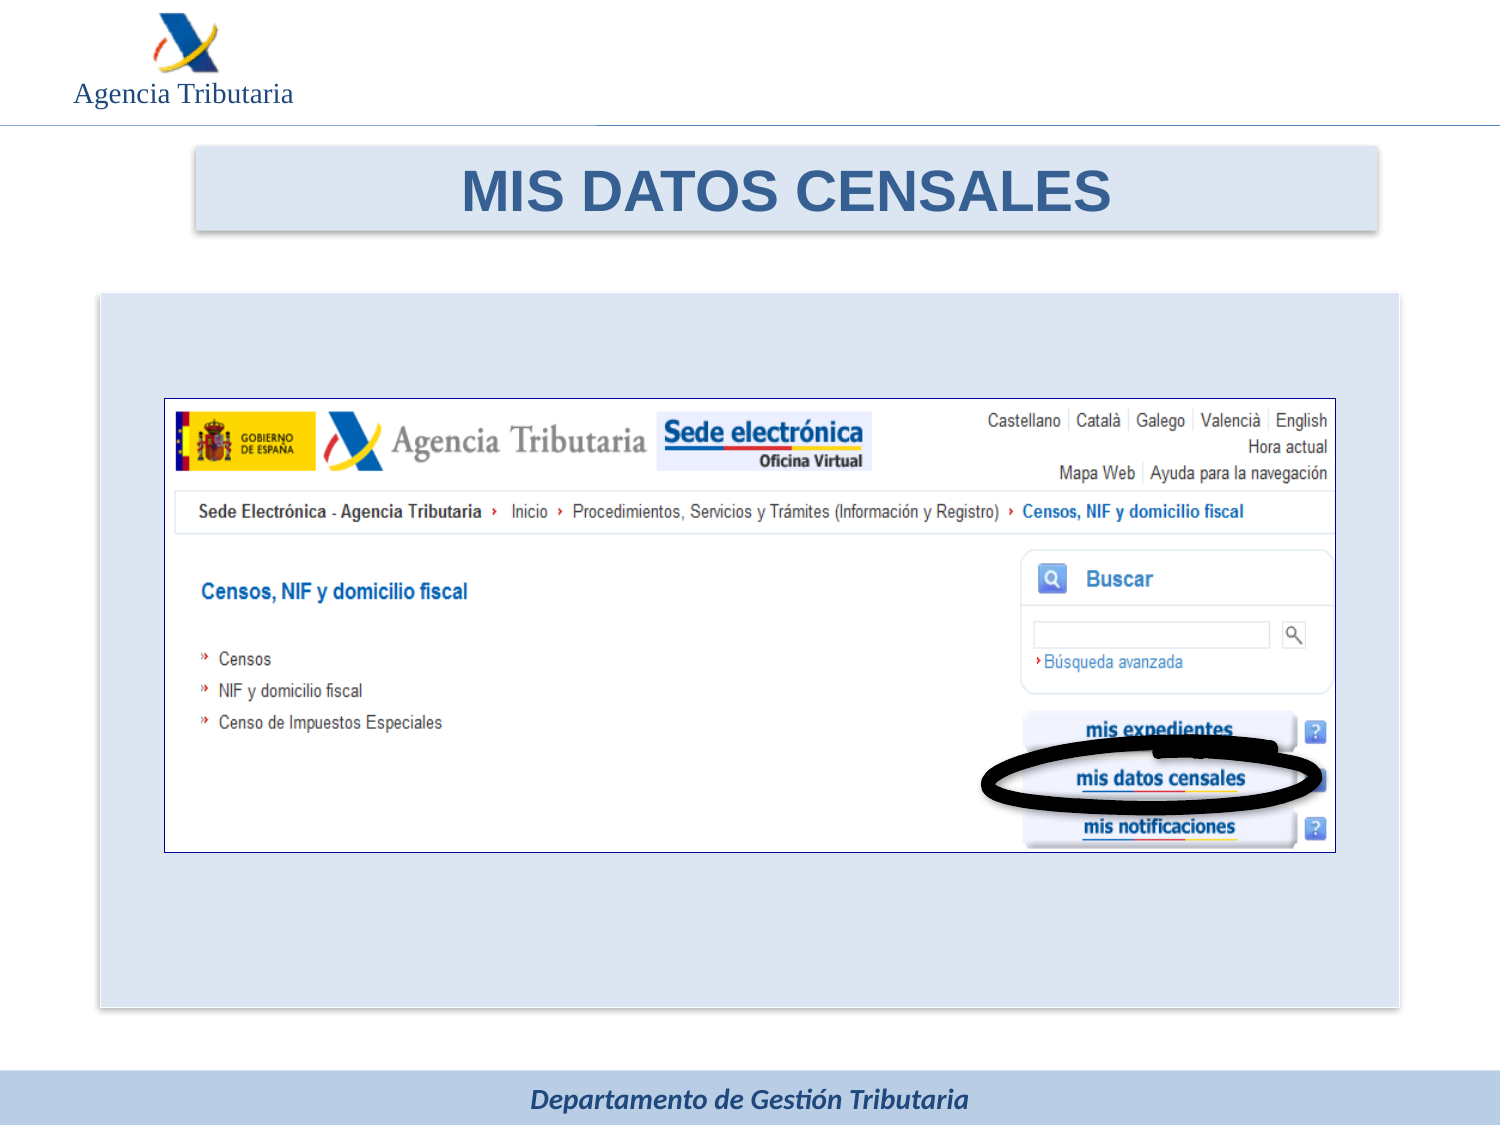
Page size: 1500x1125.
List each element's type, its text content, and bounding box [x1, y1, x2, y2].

picture [163, 398, 1337, 854]
picture [155, 14, 219, 72]
text_box [100, 292, 1400, 1008]
text_box MIS DATOS CENSALES [196, 145, 1378, 231]
